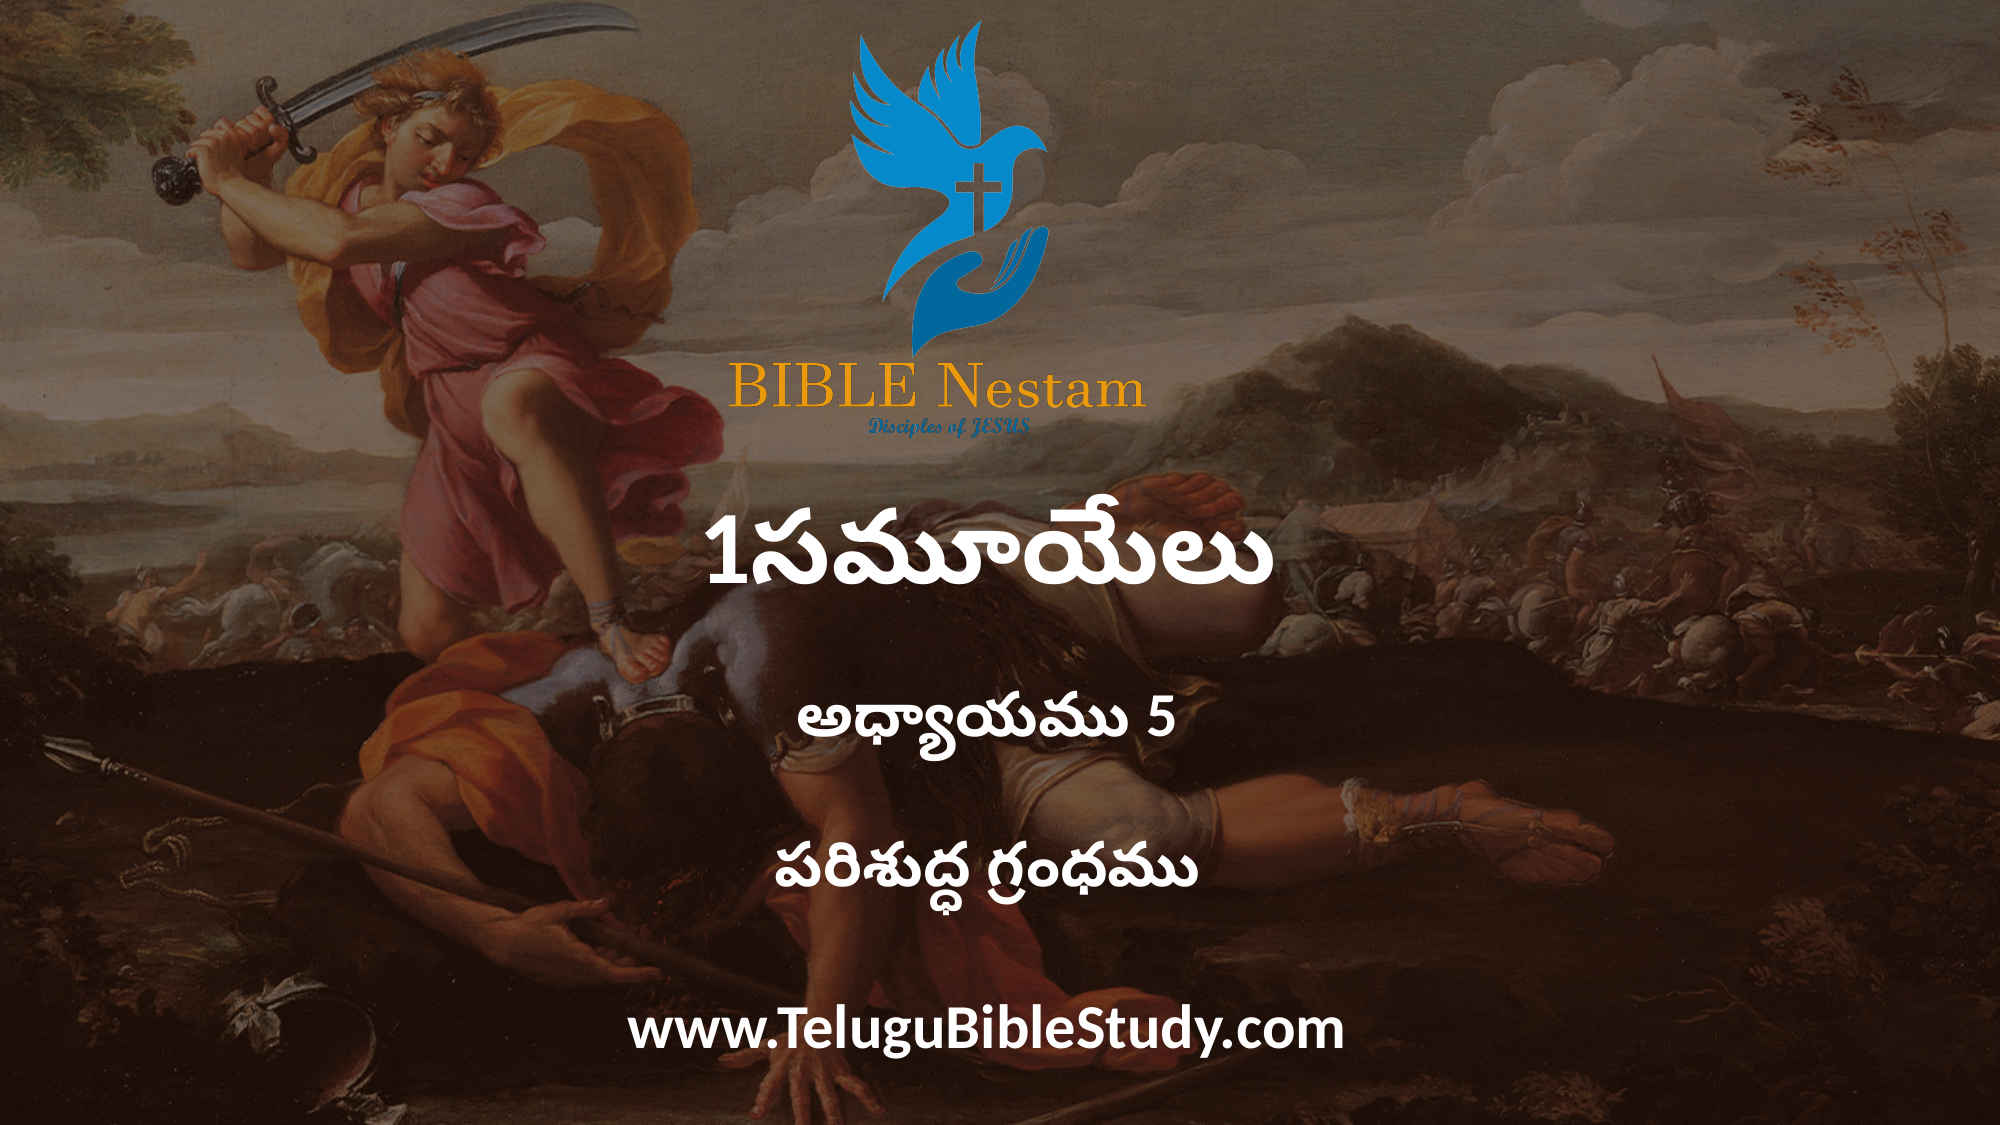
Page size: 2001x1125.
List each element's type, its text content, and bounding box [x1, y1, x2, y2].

picture [0, 0, 2000, 1125]
title 1సమూయేలు [50, 437, 1925, 646]
subtitle అధ్యాయము 5 పరిశుద్ధ గ్రంధము www.TeluguBibleStudy.com [50, 666, 1925, 1084]
